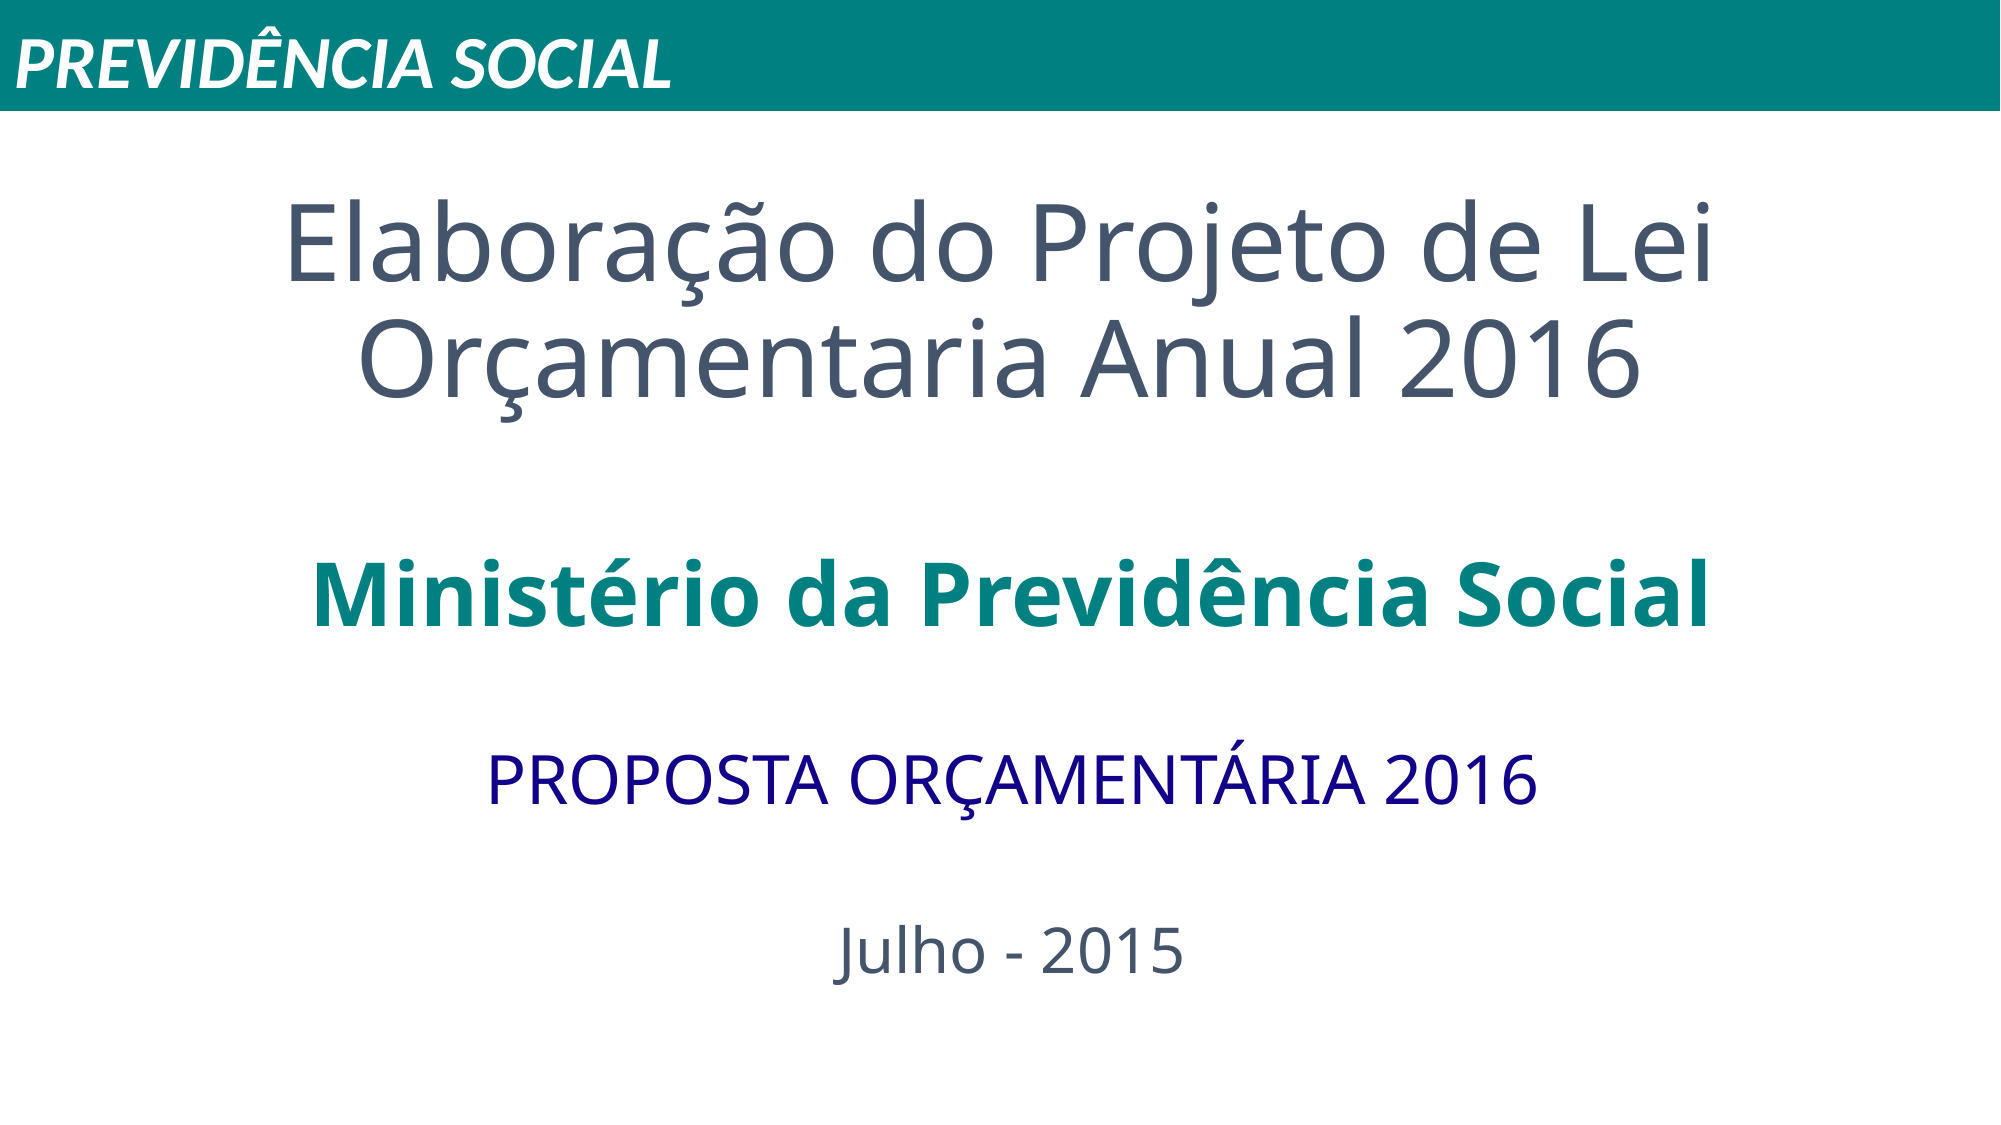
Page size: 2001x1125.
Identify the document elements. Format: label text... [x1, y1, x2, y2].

subtitle Ministério da Previdência Social PROPOSTA ORÇAMENTÁRIA 2016 Julho - 2015 [174, 542, 1850, 1000]
text_box PREVIDÊNCIA SOCIAL [0, 0, 2000, 111]
title Elaboração do Projeto de Lei Orçamentaria Anual 2016 [249, 148, 1750, 429]
